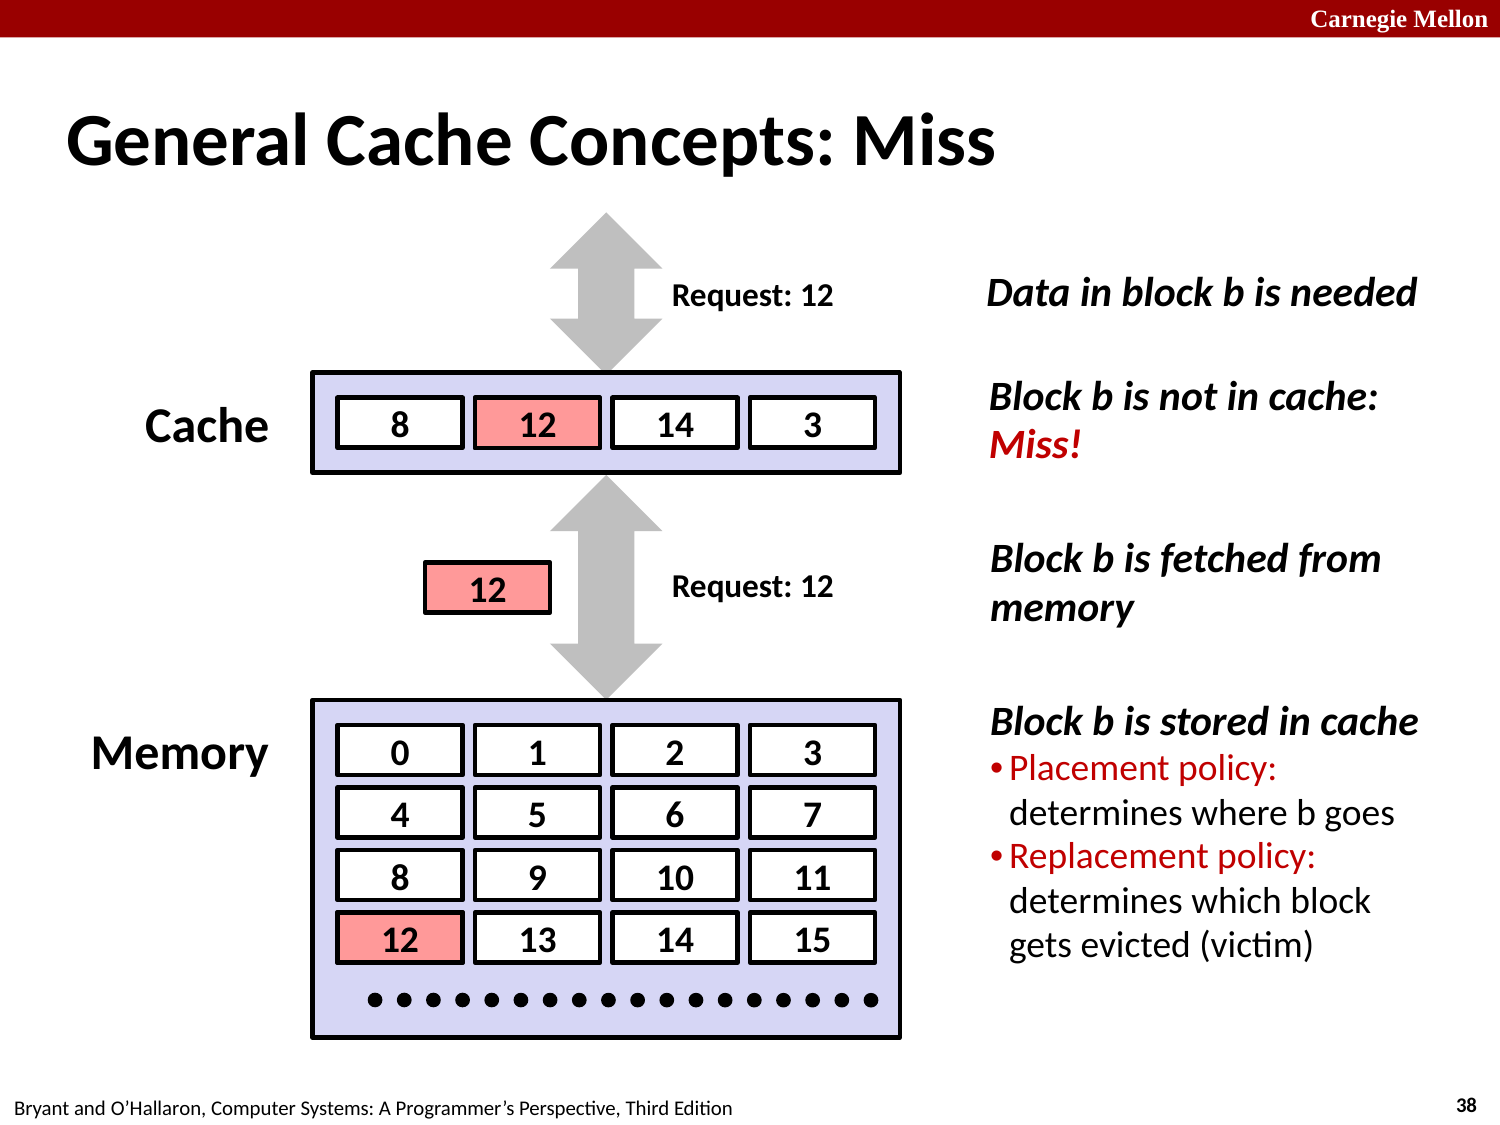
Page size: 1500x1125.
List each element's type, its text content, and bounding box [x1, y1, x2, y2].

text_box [474, 784, 601, 841]
text_box Data in block b is needed [978, 259, 1426, 324]
text_box Cache [137, 385, 278, 460]
text_box Block b is not in cache: Miss! [981, 363, 1387, 477]
text_box Block b is fetched from memory [982, 525, 1390, 639]
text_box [474, 395, 601, 451]
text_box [749, 784, 876, 841]
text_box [749, 395, 876, 451]
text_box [337, 395, 463, 451]
text_box Request: 12 [664, 556, 842, 612]
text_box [337, 909, 463, 965]
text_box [474, 847, 601, 903]
text_box [549, 474, 663, 699]
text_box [612, 784, 738, 841]
text_box [312, 372, 900, 473]
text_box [337, 847, 463, 903]
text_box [612, 722, 738, 778]
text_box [612, 395, 738, 451]
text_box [612, 847, 738, 903]
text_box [612, 909, 738, 965]
text_box Block b is stored in cache Placement policy: determines where b goes Replacement policy: determines which block gets evicted (victim) [982, 688, 1428, 974]
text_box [474, 722, 601, 778]
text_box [474, 909, 601, 965]
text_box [749, 847, 876, 903]
slide_number 38 [1448, 1084, 1488, 1123]
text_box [749, 909, 876, 965]
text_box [337, 722, 463, 778]
text_box [549, 212, 663, 372]
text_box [337, 784, 463, 841]
text_box [312, 699, 900, 1038]
text_box Memory [83, 712, 277, 788]
title General Cache Concepts: Miss [58, 72, 1305, 199]
text_box Request: 12 [664, 265, 842, 321]
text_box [749, 722, 876, 778]
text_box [424, 559, 551, 616]
